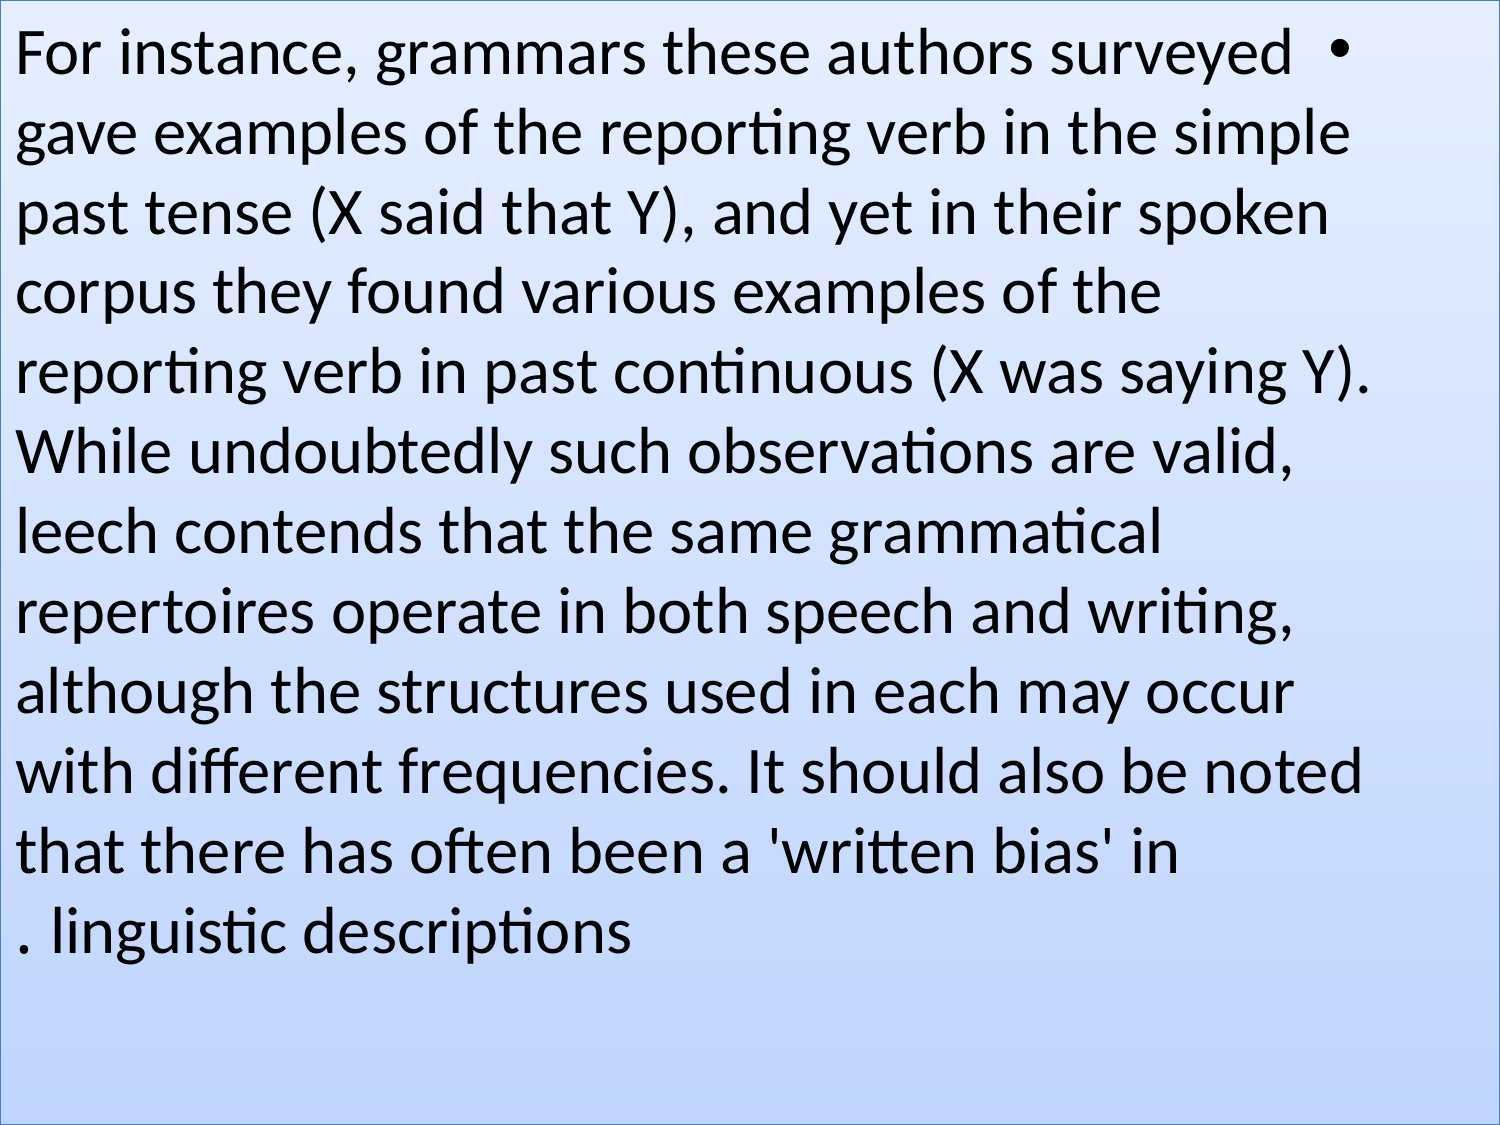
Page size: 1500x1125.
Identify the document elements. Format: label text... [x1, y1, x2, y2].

list For instance, grammars these authors surveyed gave examples of the reporting verb in the simple past tense (X said that Y), and yet in their spoken corpus they found various examples of the reporting verb in past continuous (X was saying Y). While undoubtedly such observations are valid, leech contends that the same grammatical repertoires operate in both speech and writing, although the structures used in each may occur with different frequencies. It should also be noted that there has often been a 'written bias' in linguistic descriptions . [0, 0, 1500, 1125]
